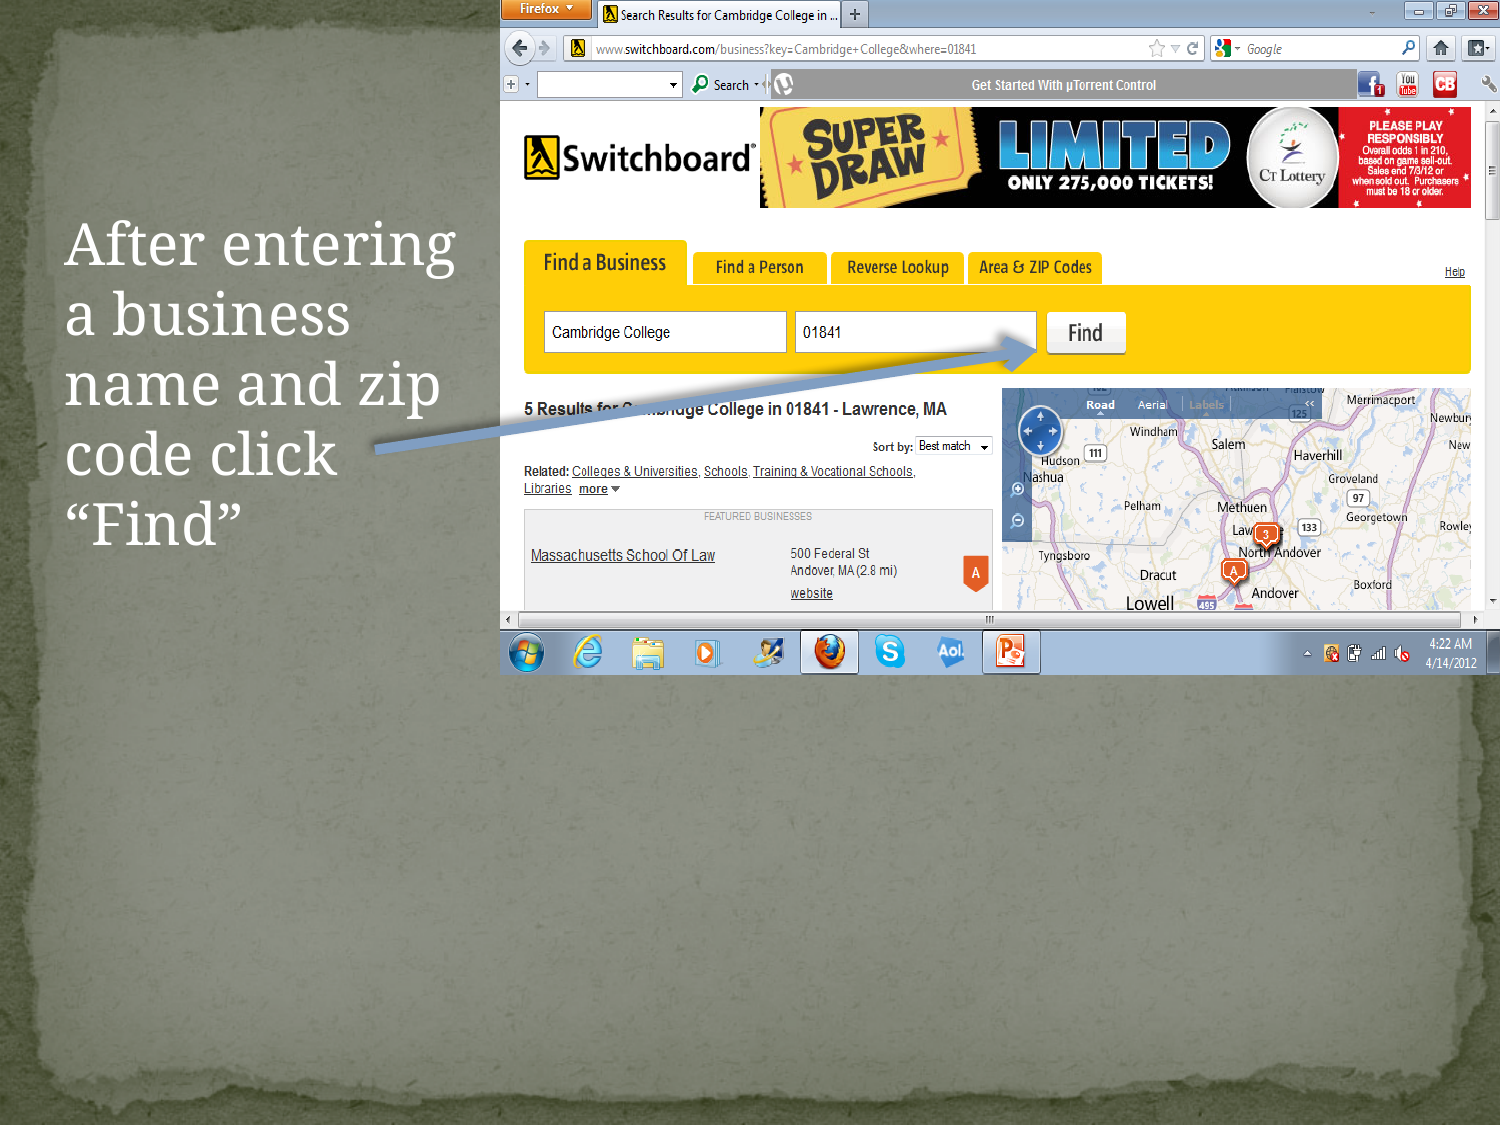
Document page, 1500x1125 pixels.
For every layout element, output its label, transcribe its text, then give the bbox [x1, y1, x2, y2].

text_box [376, 351, 1037, 450]
picture [500, 0, 1500, 675]
text_box After entering a business name and zip code click “Find” [49, 200, 488, 565]
